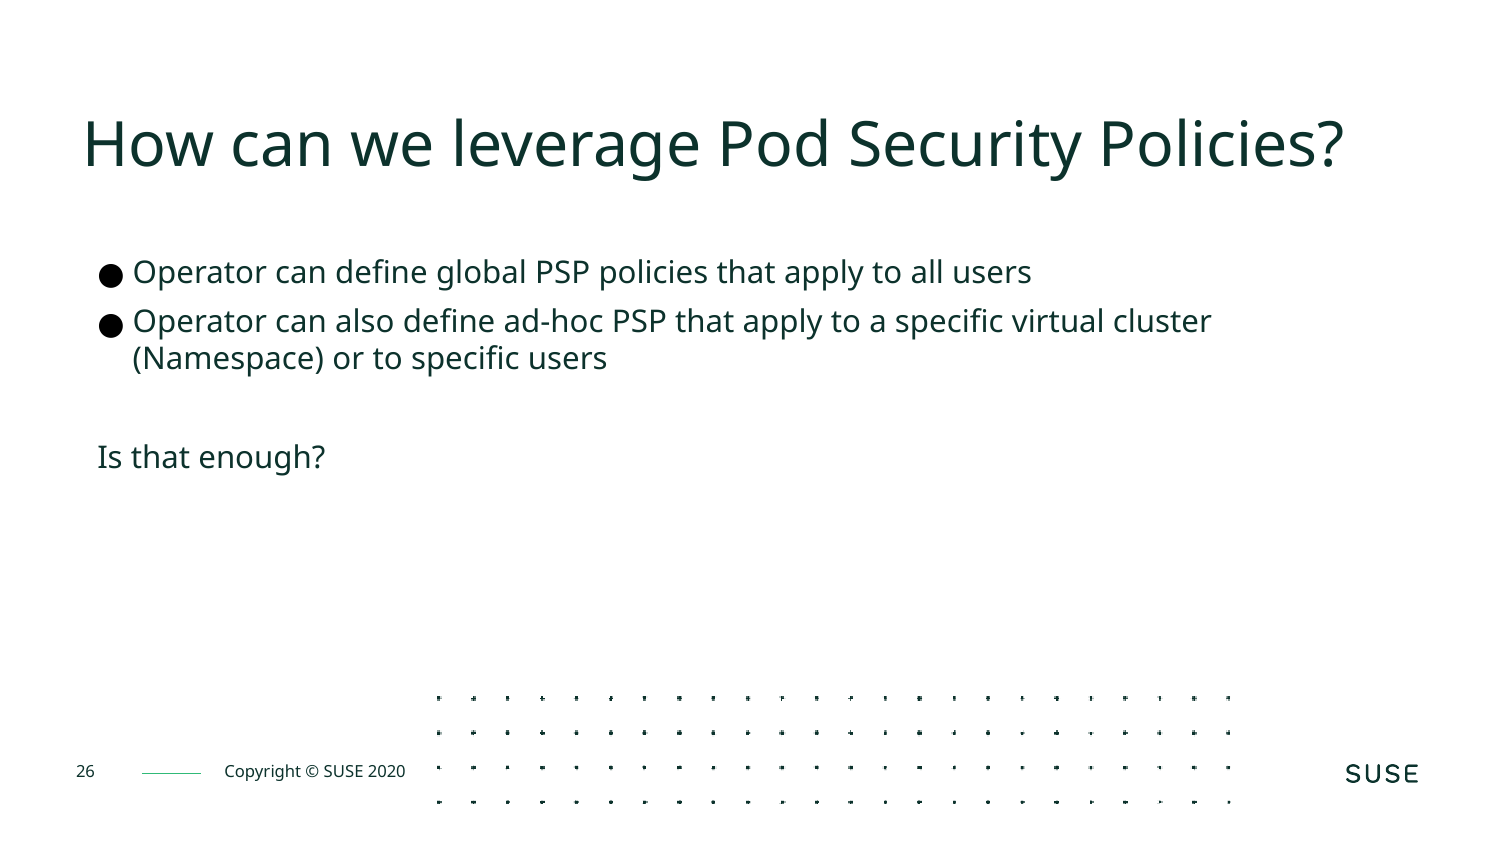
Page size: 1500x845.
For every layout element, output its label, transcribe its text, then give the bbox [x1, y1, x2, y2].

text_box How can we leverage Pod Security Policies? [82, 103, 1453, 260]
text_box Operator can define global PSP policies that apply to all users Operator can also define ad-hoc PSP that apply to a specific virtual cluster (Namespace) or to specific users Is that enough? [82, 244, 1299, 695]
picture [1346, 764, 1418, 783]
picture [437, 696, 1255, 815]
